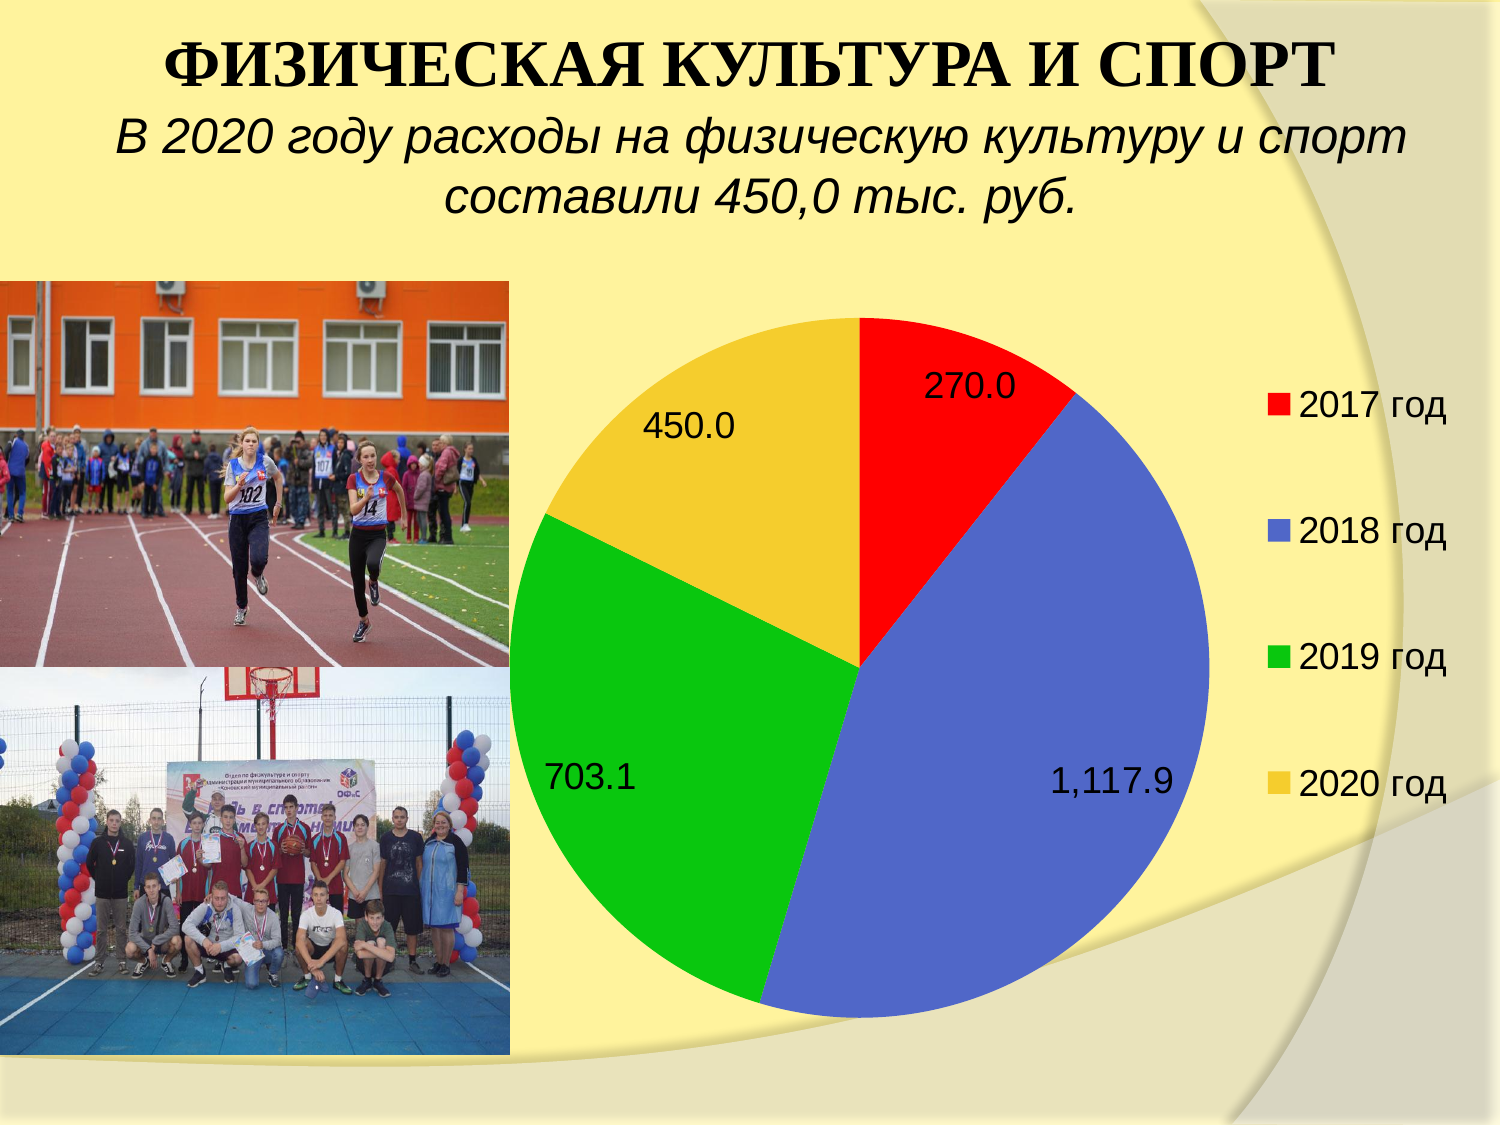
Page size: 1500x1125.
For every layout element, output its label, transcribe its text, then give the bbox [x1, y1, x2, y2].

title ФИЗИЧЕСКАЯ КУЛЬТУРА И СПОРТ [0, 0, 1500, 129]
chart [468, 210, 1500, 1125]
picture [0, 667, 510, 1055]
text_box В 2020 году расходы на физическую культуру и спорт составили 450,0 тыс. руб. [22, 104, 1500, 224]
picture [0, 280, 509, 659]
